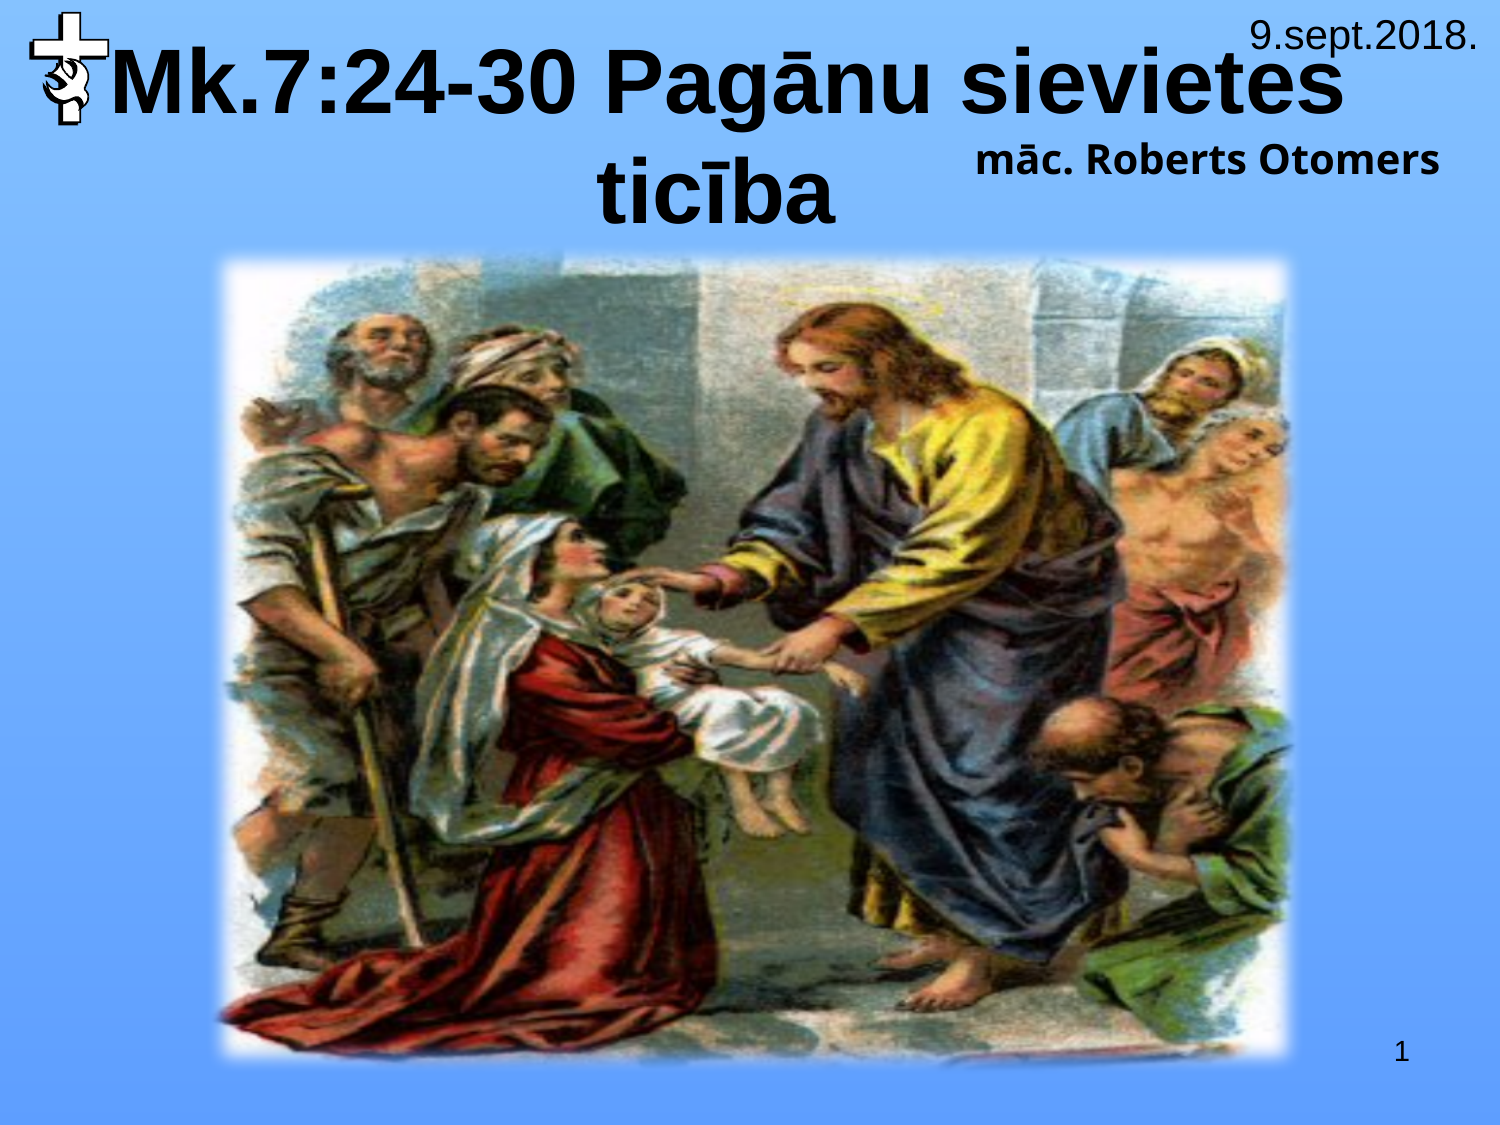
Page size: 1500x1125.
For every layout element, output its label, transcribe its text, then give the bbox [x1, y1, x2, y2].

picture [29, 11, 110, 126]
text_box 9.sept.2018. [1234, 0, 1500, 65]
slide_number 1 [1074, 1024, 1426, 1103]
picture [206, 243, 1306, 1074]
text_box māc. Roberts Otomers [915, 125, 1500, 191]
title Mk.7:24-30 Pagānu sievietes ticība [58, 44, 1400, 221]
